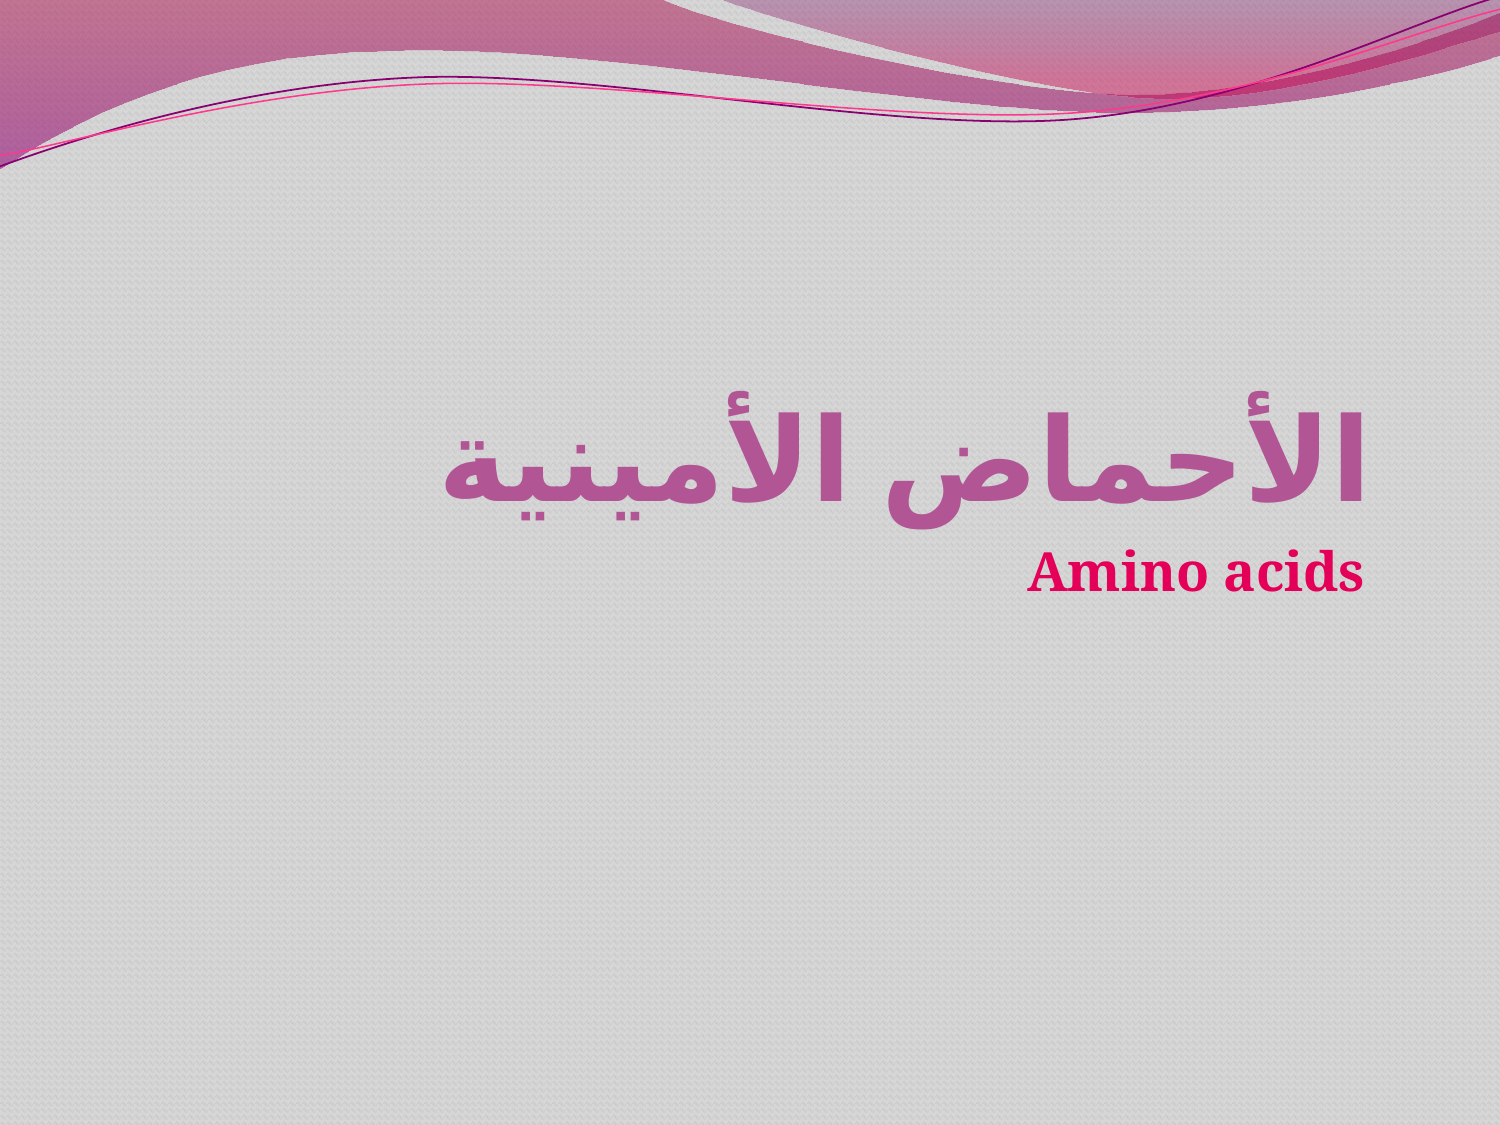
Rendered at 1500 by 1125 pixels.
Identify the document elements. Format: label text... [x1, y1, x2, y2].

subtitle Amino acids [87, 529, 1376, 818]
title الأحماض الأمينية [87, 224, 1376, 525]
